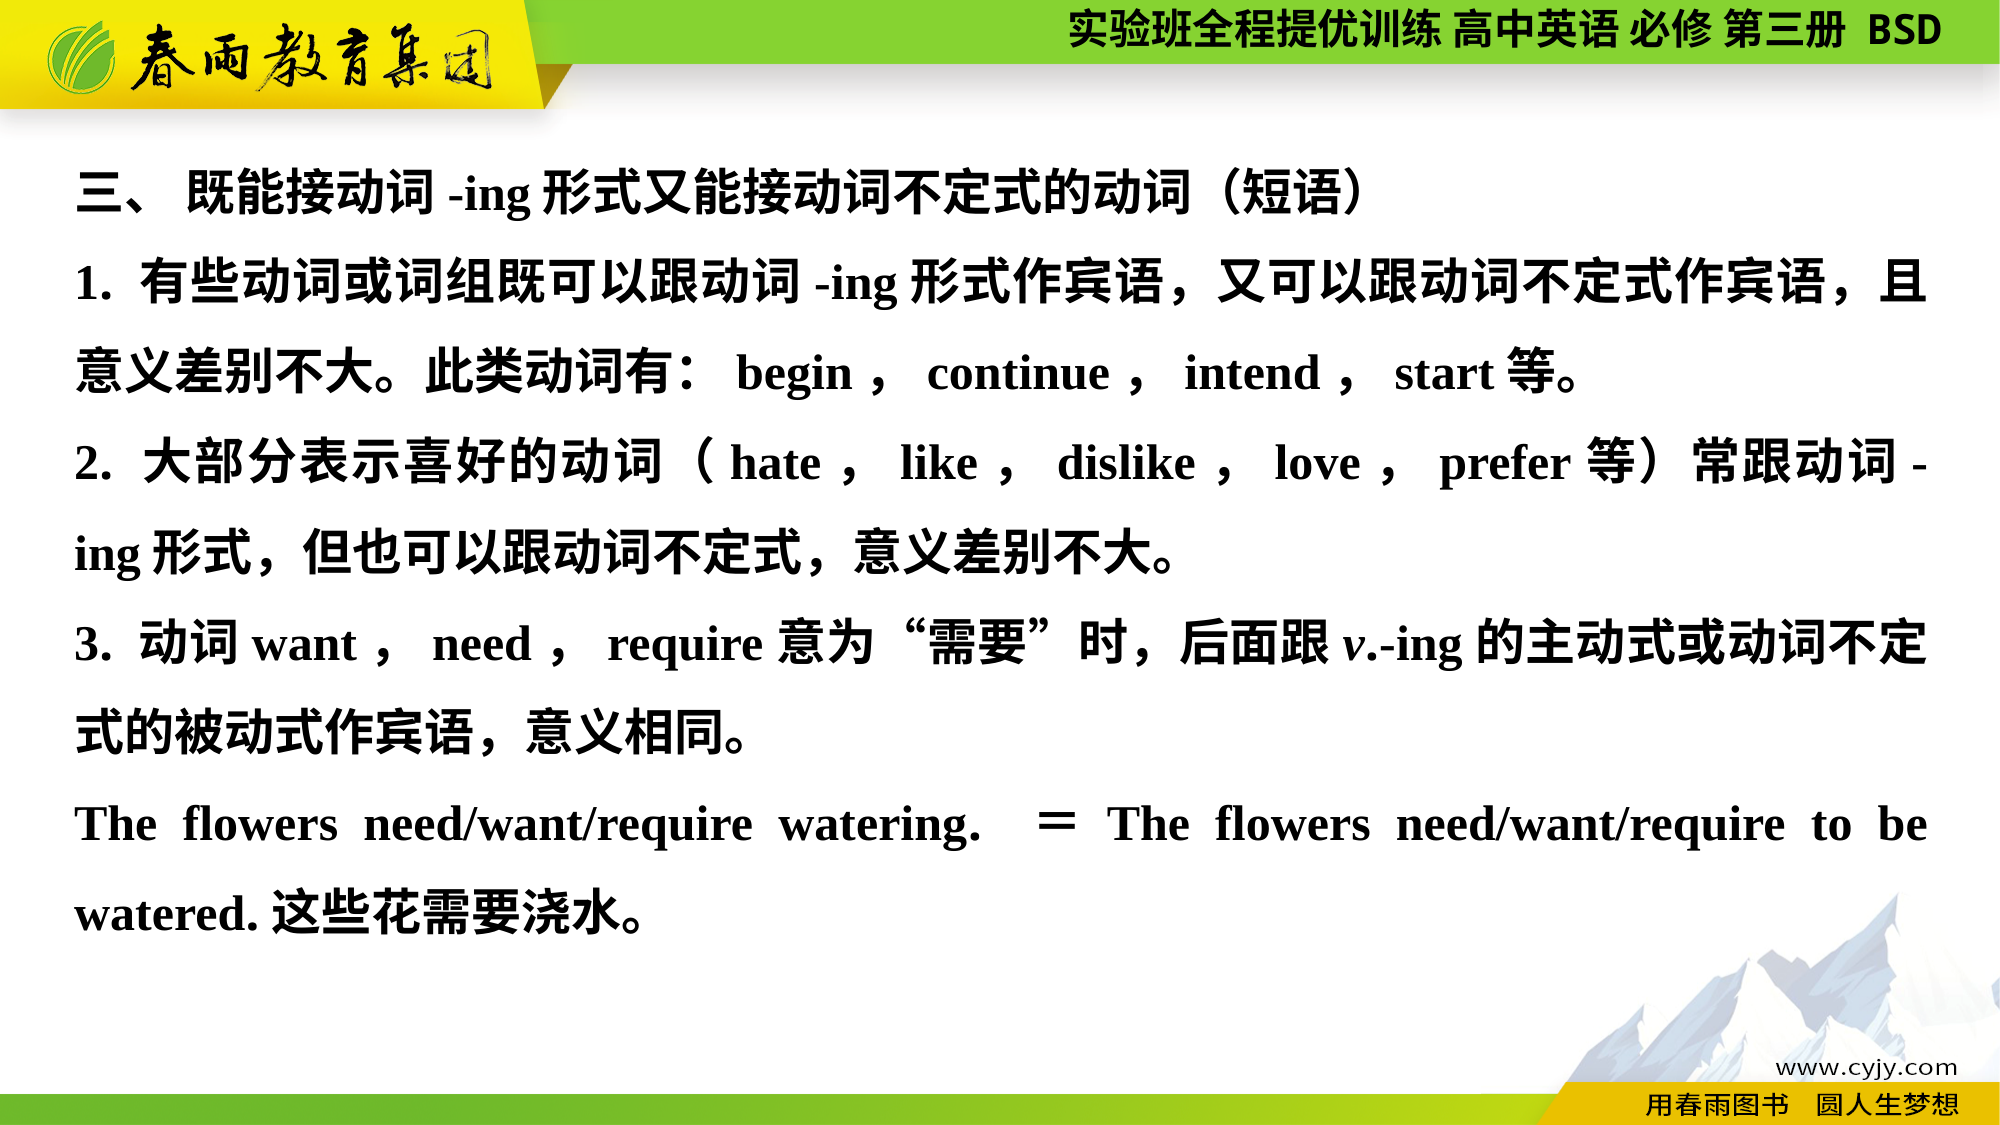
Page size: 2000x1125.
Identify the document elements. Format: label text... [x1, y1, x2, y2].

picture [0, 0, 2000, 1125]
list 三、 既能接动词-ing形式又能接动词不定式的动词（短语） 1. 有些动词或词组既可以跟动词-ing形式作宾语，又可以跟动词不定式作宾语，且意义差别不大。此类动词有：begin，continue，intend，start等。 2. 大部分表示喜好的动词（hate，like，dislike，love，prefer等）常跟动词-ing形式，但也可以跟动词不定式，意义差别不大。 3. 动词want，need，require意为“需要”时，后面跟v.-ing的主动式或动词不定式的被动式作宾语，意义相同。 The flowers need/want/require watering. ＝The flowers need/want/require to be watered.这些花需要浇水。 [59, 122, 1944, 944]
